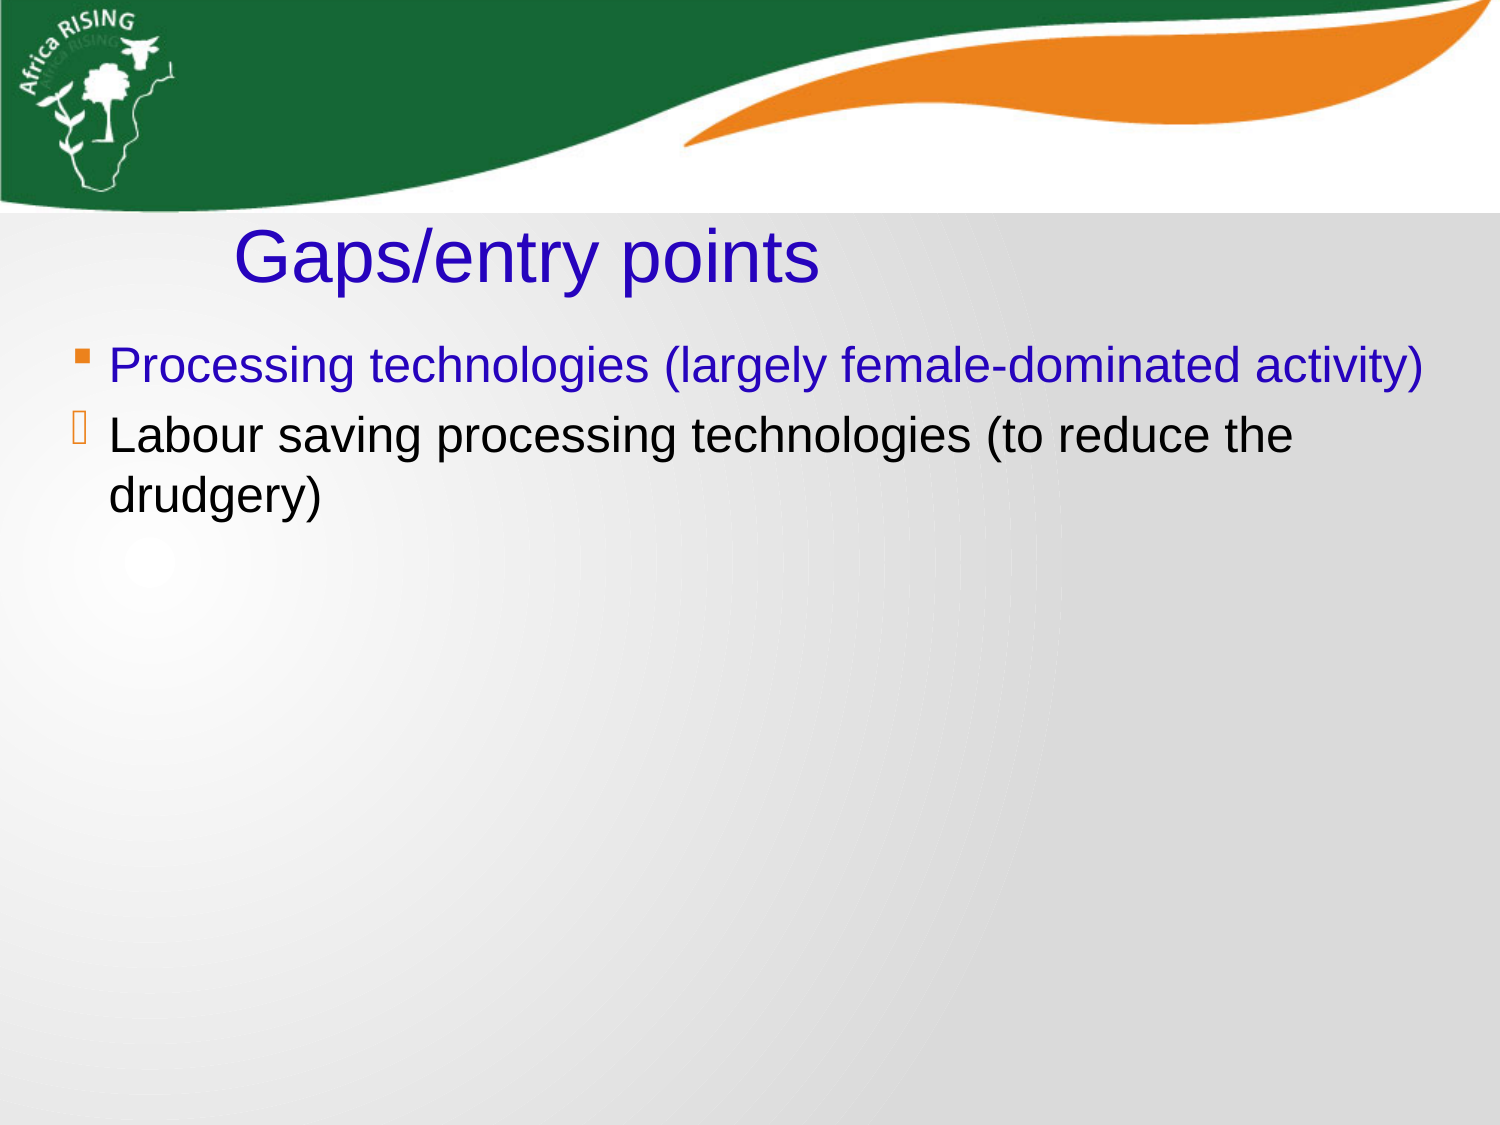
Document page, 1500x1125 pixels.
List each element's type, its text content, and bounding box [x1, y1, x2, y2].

list Gaps/entry points [200, 200, 1338, 300]
list Processing technologies (largely female-dominated activity) Labour saving processing technologies (to reduce the drudgery) [37, 324, 1463, 1063]
picture [0, 0, 1500, 213]
